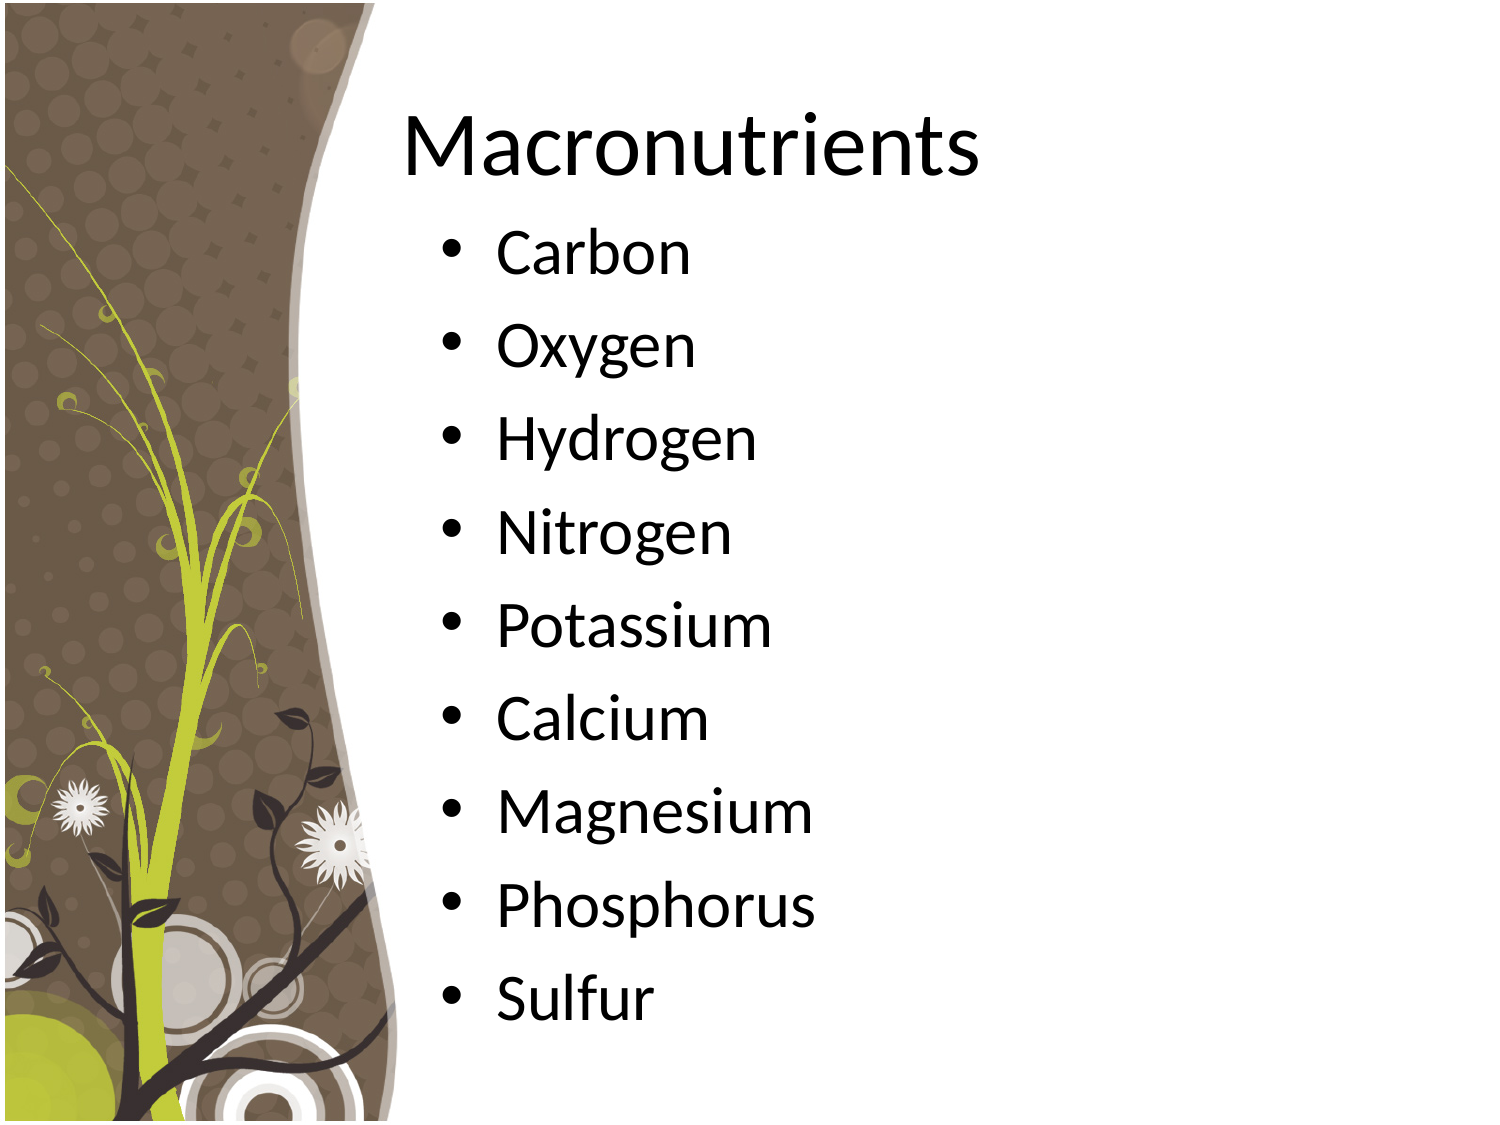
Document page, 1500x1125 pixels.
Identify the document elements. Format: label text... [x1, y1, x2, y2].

picture [0, 0, 1500, 1125]
list Carbon Oxygen Hydrogen Nitrogen Potassium Calcium Magnesium Phosphorus Sulfur [424, 199, 1426, 1076]
title Macronutrients [386, 44, 1426, 233]
